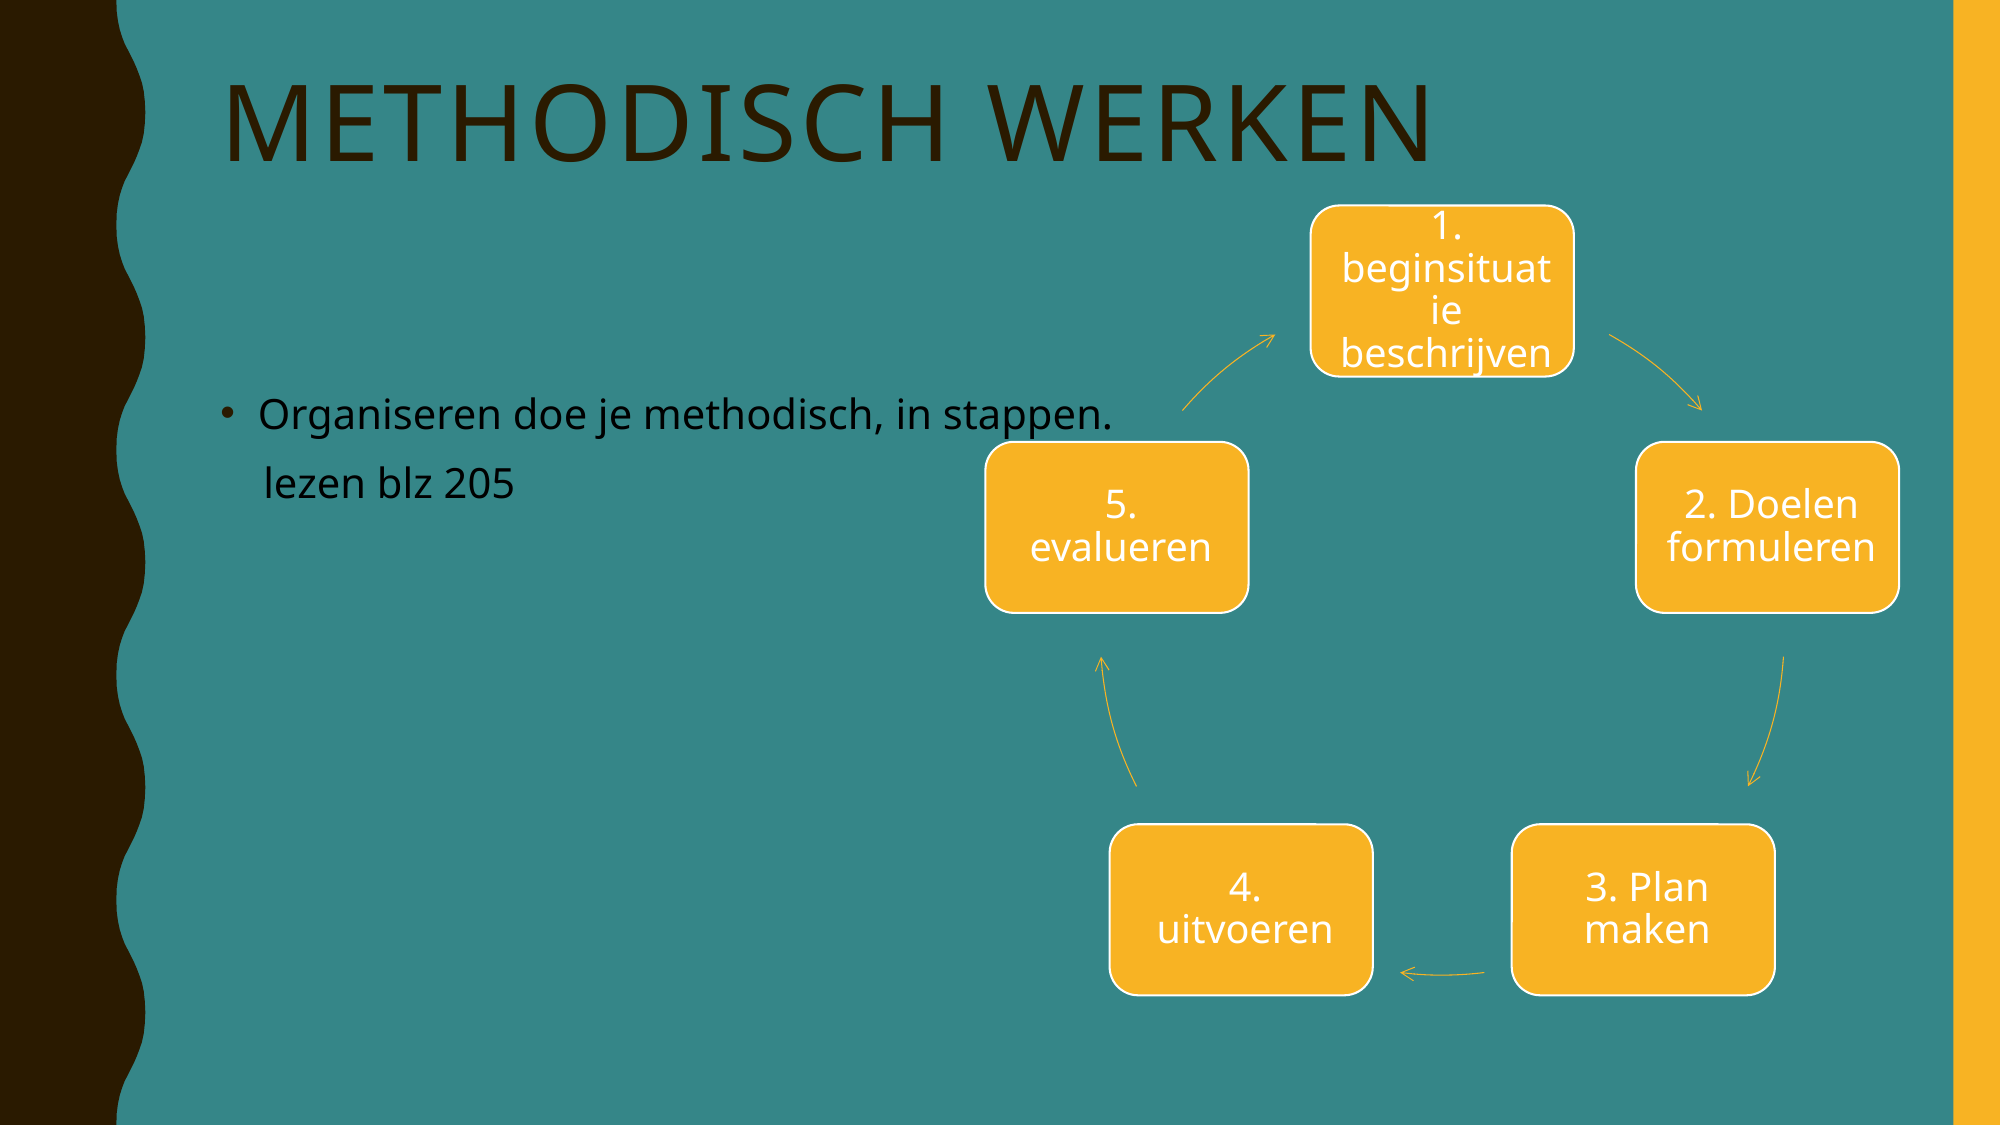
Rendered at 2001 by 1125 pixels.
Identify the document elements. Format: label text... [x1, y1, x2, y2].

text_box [957, 205, 1927, 1007]
title Methodisch werken [205, 62, 1875, 308]
list Organiseren doe je methodisch, in stappen. lezen blz 205 [205, 375, 957, 965]
